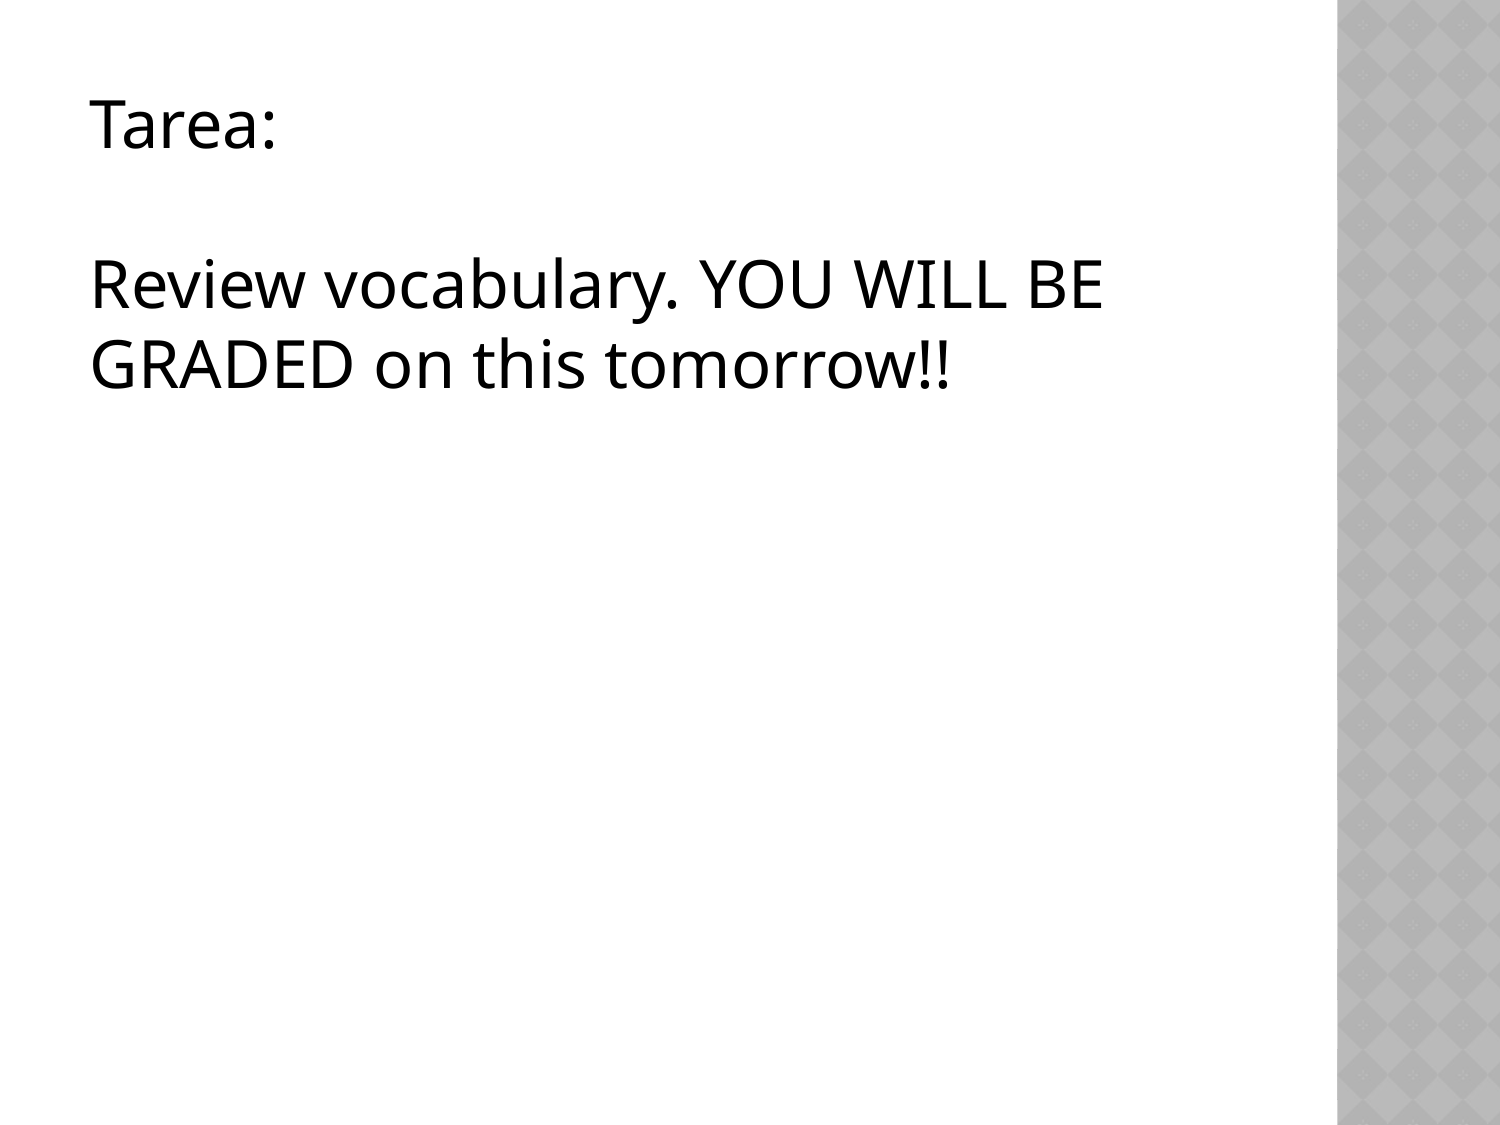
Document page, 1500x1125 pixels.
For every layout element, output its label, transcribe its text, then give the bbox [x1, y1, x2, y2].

text_box Tarea: Review vocabulary. YOU WILL BE GRADED on this tomorrow!! [75, 74, 1300, 410]
